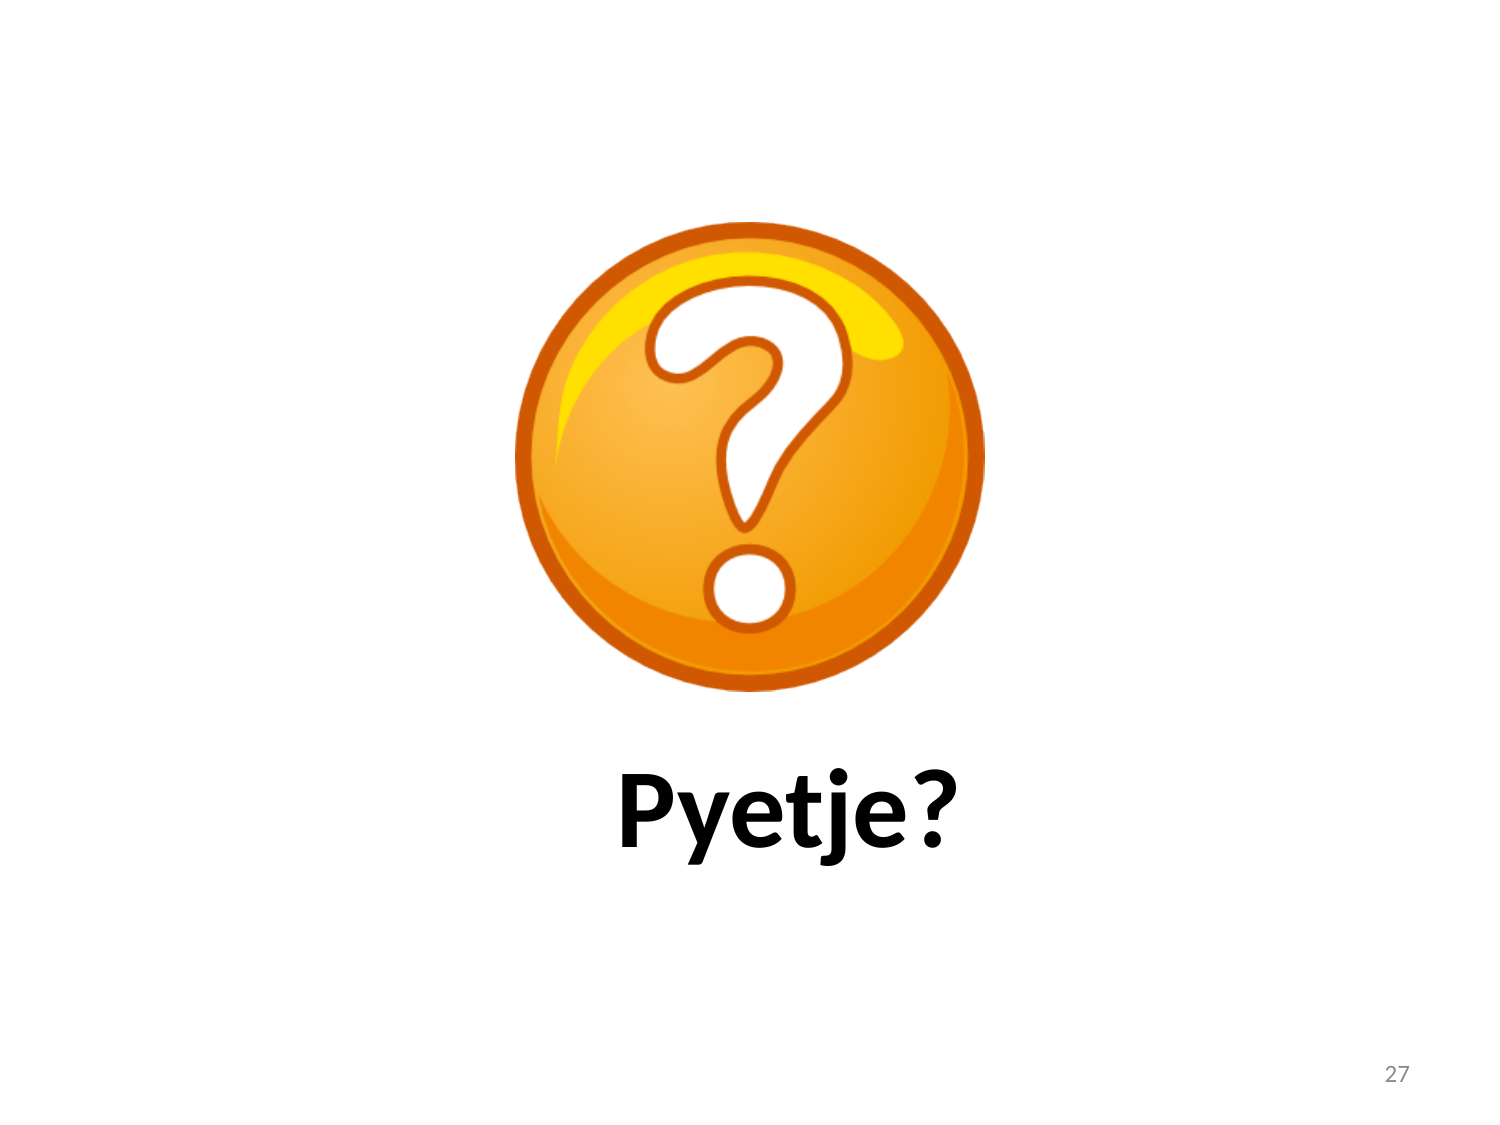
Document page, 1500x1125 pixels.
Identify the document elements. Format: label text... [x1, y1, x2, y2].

slide_number 27 [1074, 1042, 1425, 1103]
picture [515, 222, 985, 692]
text_box Pyetje? [602, 727, 978, 878]
